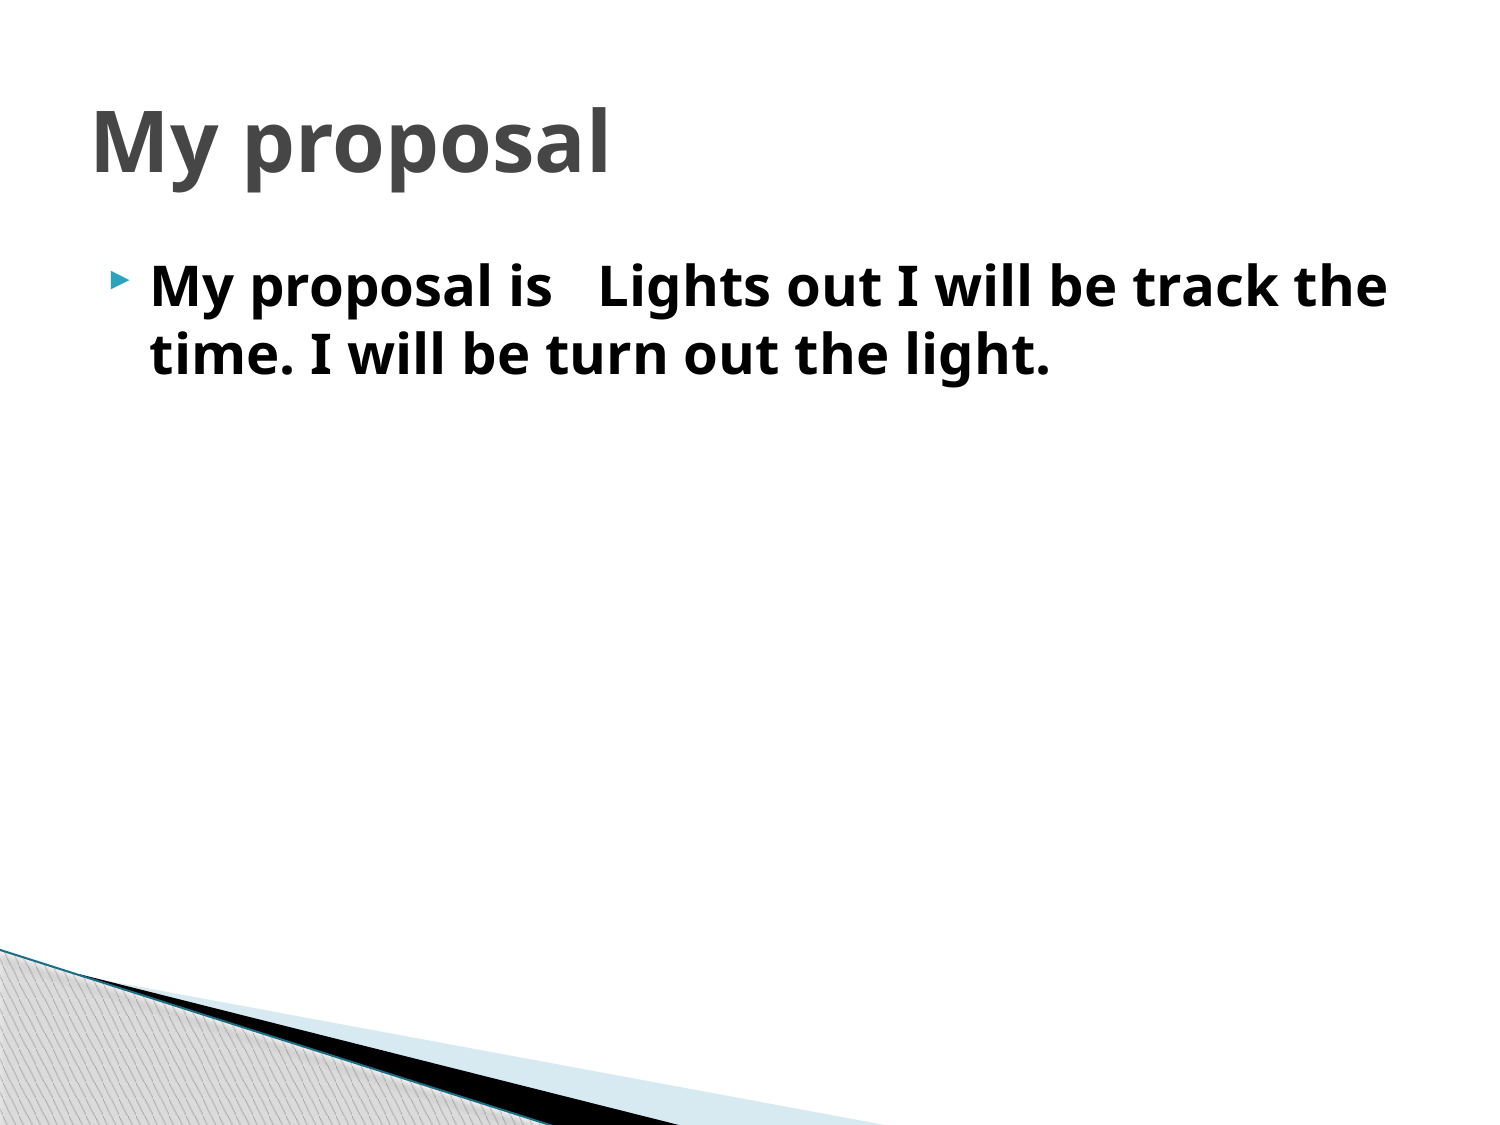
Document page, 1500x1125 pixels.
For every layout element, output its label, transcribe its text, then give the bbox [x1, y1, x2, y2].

title My proposal [75, 45, 1425, 233]
list My proposal is Lights out I will be track the time. I will be turn out the light. [75, 243, 1425, 986]
